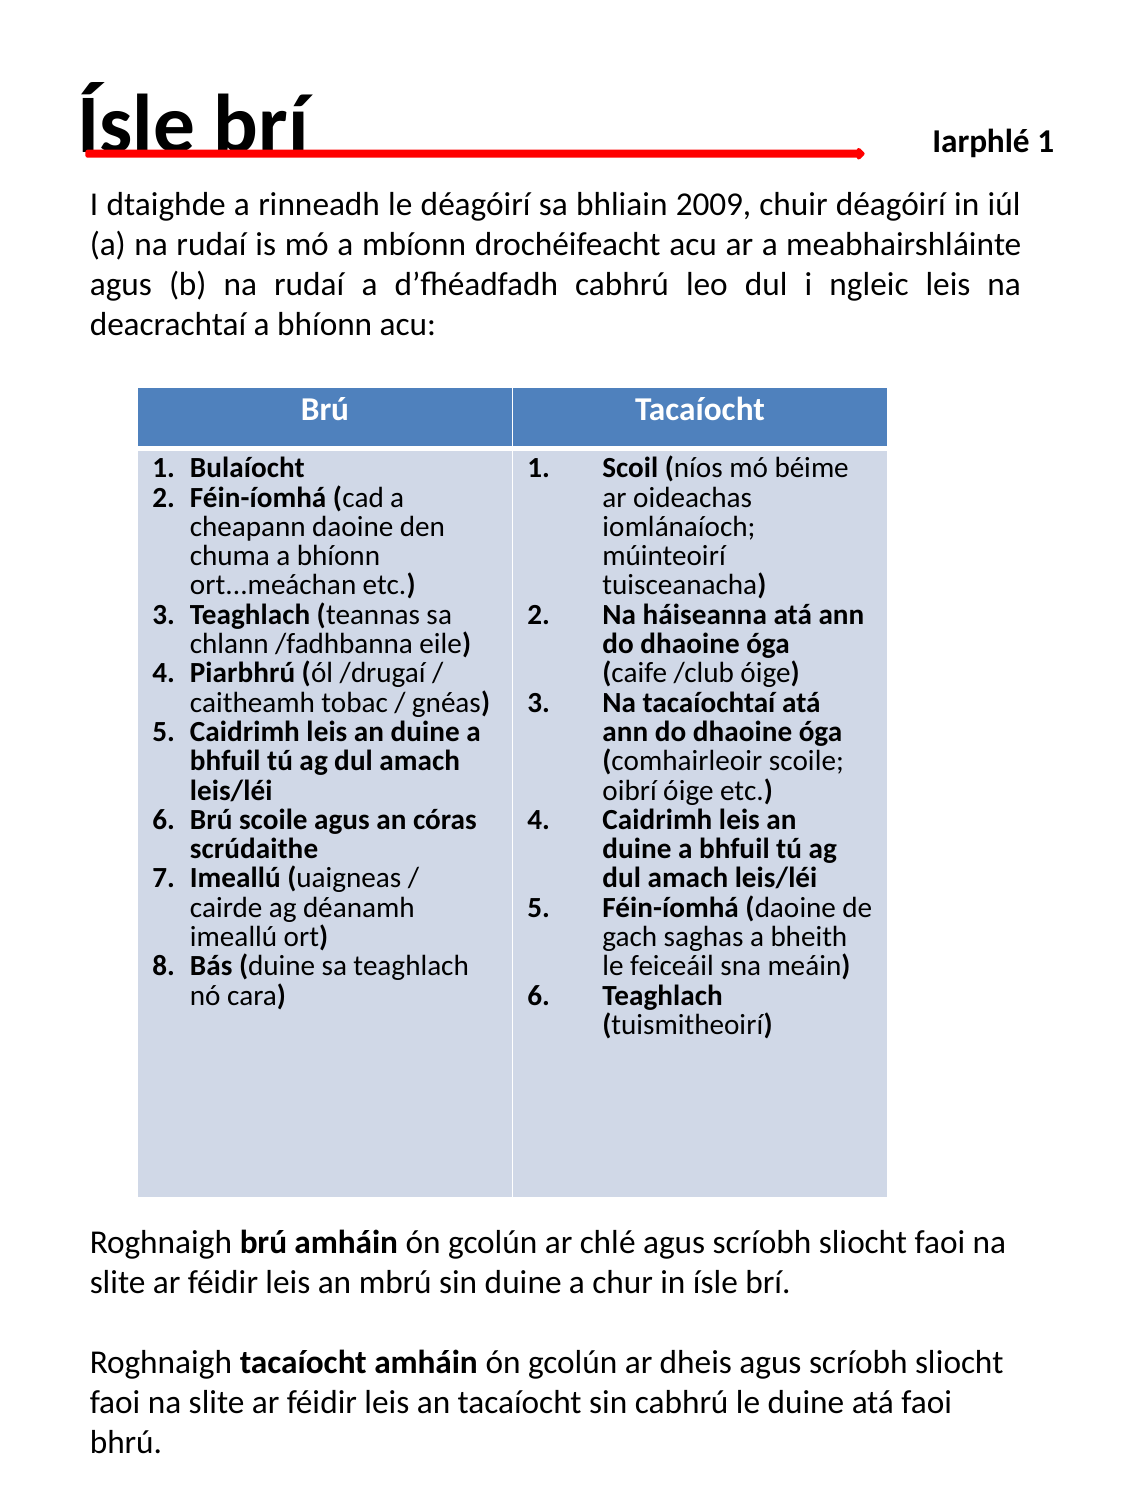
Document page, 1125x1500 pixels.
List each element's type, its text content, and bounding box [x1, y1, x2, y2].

title Ísle brí Iarphlé 1 [62, 24, 1075, 213]
text_box I dtaighde a rinneadh le déagóirí sa bhliain 2009, chuir déagóirí in iúl (a) na rudaí is mó a mbíonn drochéifeacht acu ar a meabhairshláinte agus (b) na rudaí a d’fhéadfadh cabhrú leo dul i ngleic leis na deacrachtaí a bhíonn acu: Roghnaigh brú amháin ón gcolún ar chlé agus scríobh sliocht faoi na slite ar féidir leis an mbrú sin duine a chur in ísle brí. Roghnaigh tacaíocht amháin ón gcolún ar dheis agus scríobh sliocht faoi na slite ar féidir leis an tacaíocht sin cabhrú le duine atá faoi bhrú. [74, 174, 1038, 1500]
table_cell Bulaíocht Féin-íomhá (cad a cheapann daoine den chuma a bhíonn ort...meáchan etc.) Teaghlach (teannas sa chlann /fadhbanna eile) Piarbhrú (ól /drugaí / caitheamh tobac / gnéas) Caidrimh leis an duine a bhfuil tú ag dul amach leis/léi Brú scoile agus an córas scrúdaithe Imeallú (uaigneas / cairde ag déanamh imeallú ort) Bás (duine sa teaghlach nó cara) [138, 451, 512, 1197]
table_header Brú [138, 388, 512, 446]
table_header Tacaíocht [513, 388, 887, 446]
text_box [85, 148, 865, 160]
table_cell Scoil (níos mó béime ar oideachas iomlánaíoch; múinteoirí tuisceanacha) Na háiseanna atá ann do dhaoine óga (caife /club óige) Na tacaíochtaí atá ann do dhaoine óga (comhairleoir scoile; oibrí óige etc.) Caidrimh leis an duine a bhfuil tú ag dul amach leis/léi Féin-íomhá (daoine de gach saghas a bheith le feiceáil sna meáin) Teaghlach (tuismitheoirí) [513, 451, 887, 1197]
